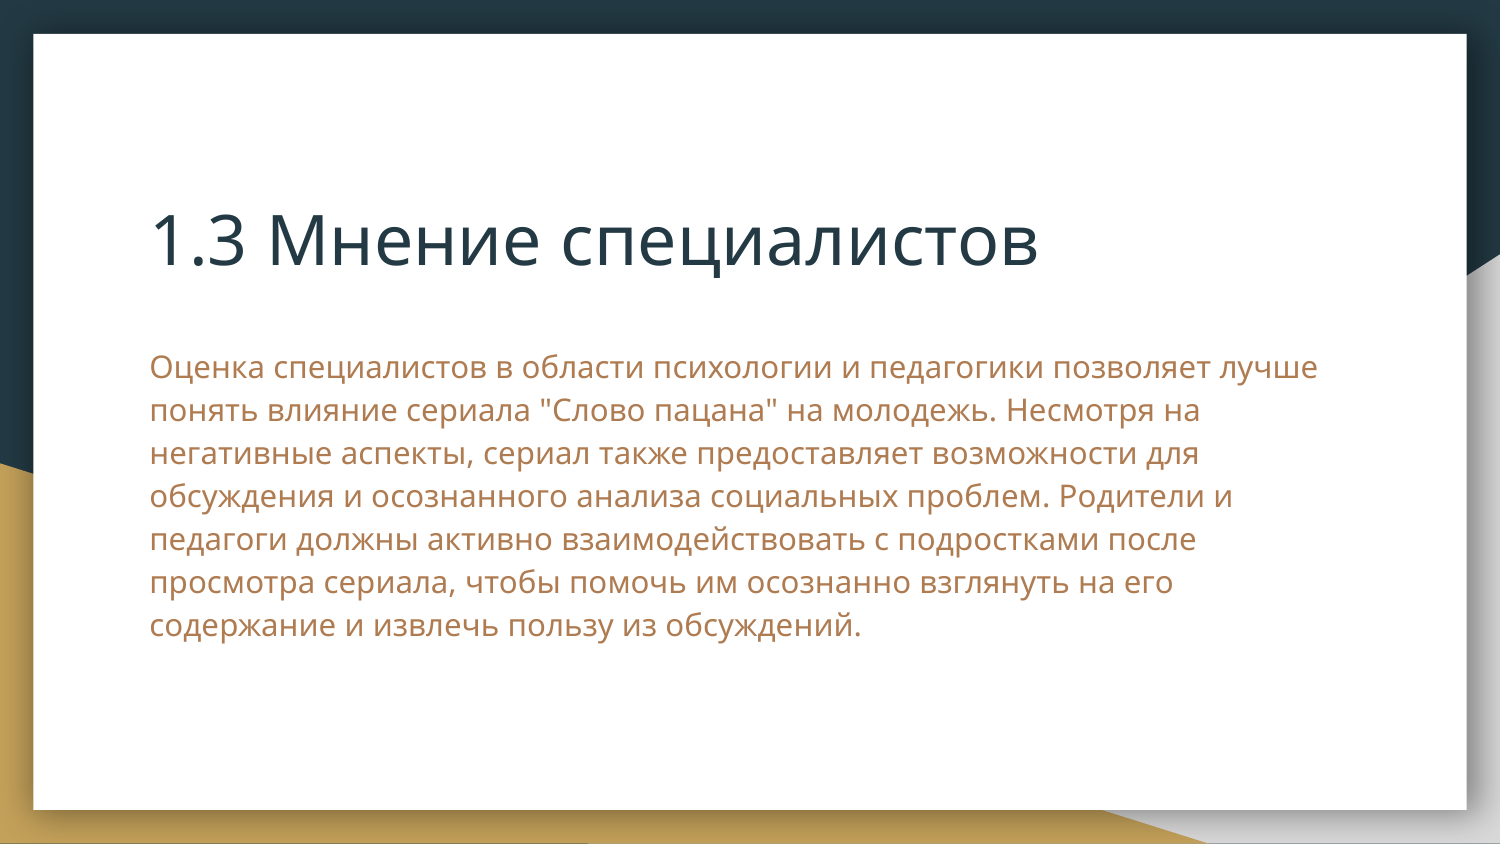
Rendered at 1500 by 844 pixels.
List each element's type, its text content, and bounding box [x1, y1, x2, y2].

title 1.3 Мнение специалистов [134, 138, 1366, 296]
list Оценка специалистов в области психологии и педагогики позволяет лучше понять влияние сериала "Слово пацана" на молодежь. Несмотря на негативные аспекты, сериал также предоставляет возможности для обсуждения и осознанного анализа социальных проблем. Родители и педагоги должны активно взаимодействовать с подростками после просмотра сериала, чтобы помочь им осознанно взглянуть на его содержание и извлечь пользу из обсуждений. [134, 326, 1366, 729]
